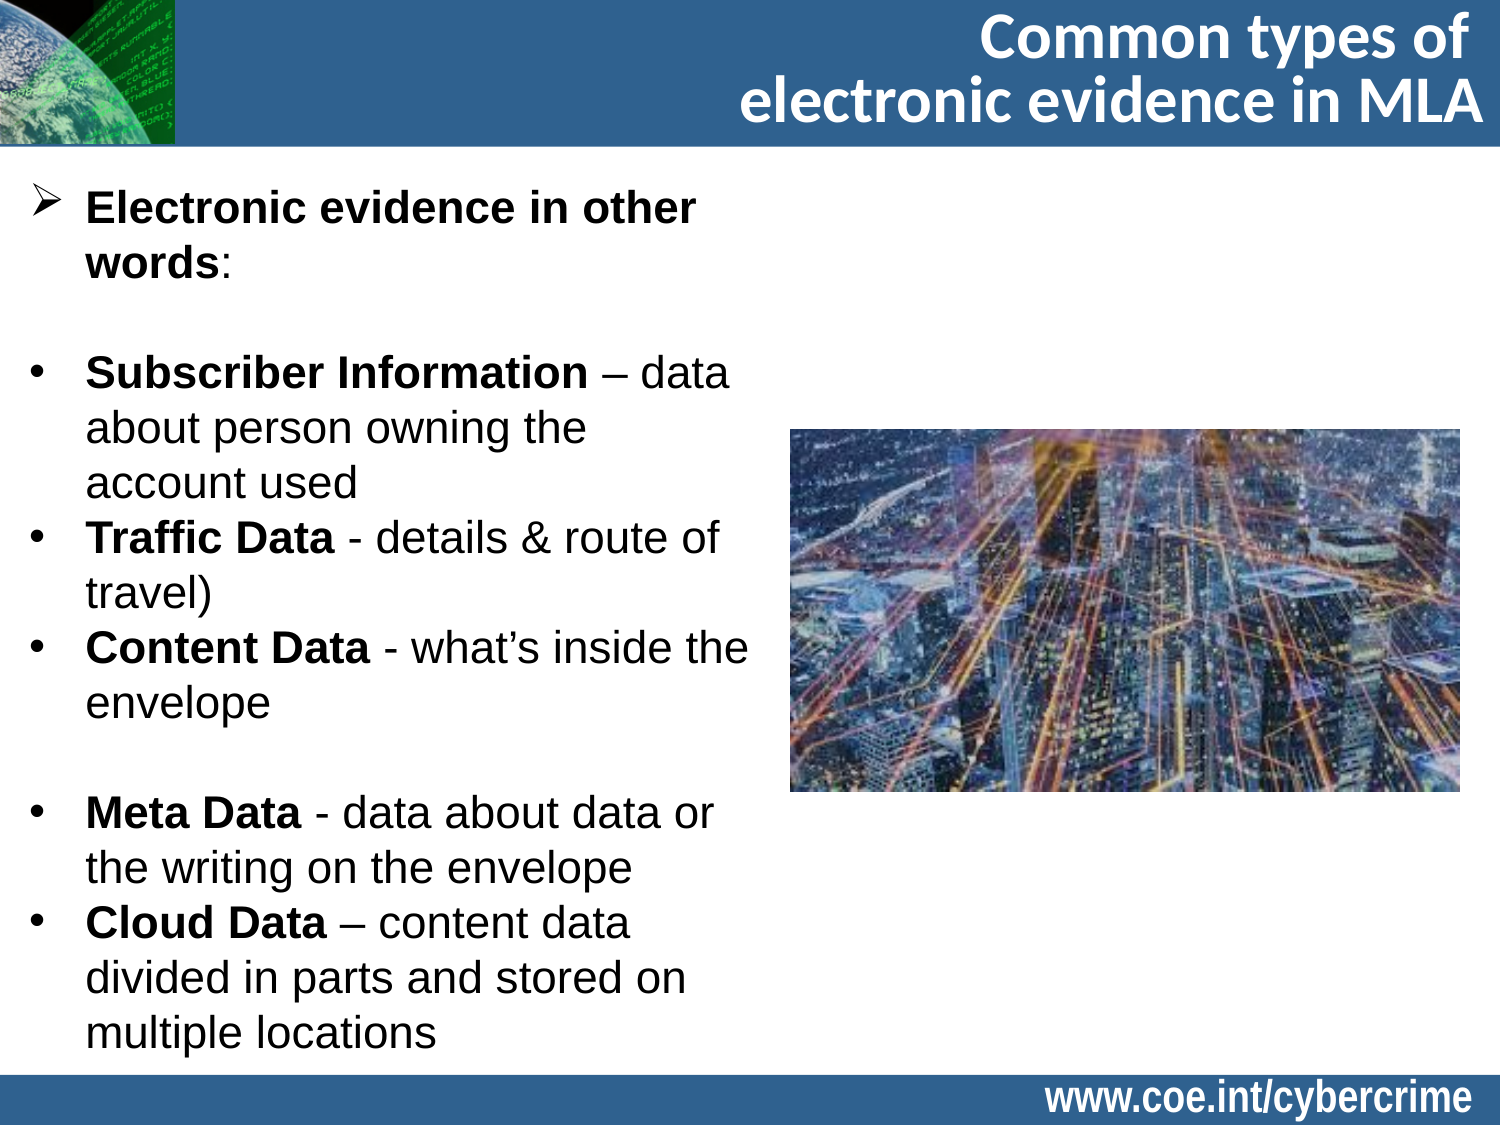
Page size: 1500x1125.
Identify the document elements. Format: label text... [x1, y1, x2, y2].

text_box www.coe.int/cybercrime [1030, 1059, 1500, 1125]
picture [0, 0, 175, 144]
text_box [0, 1073, 1030, 1125]
text_box Common types of electronic evidence in MLA [177, 0, 1500, 149]
text_box Electronic evidence in other words: Subscriber Information – data about person owning the account used Traffic Data - details & route of travel) Content Data - what’s inside the envelope Meta Data - data about data or the writing on the envelope Cloud Data – content data divided in parts and stored on multiple locations [14, 170, 765, 1065]
picture [790, 429, 1460, 792]
